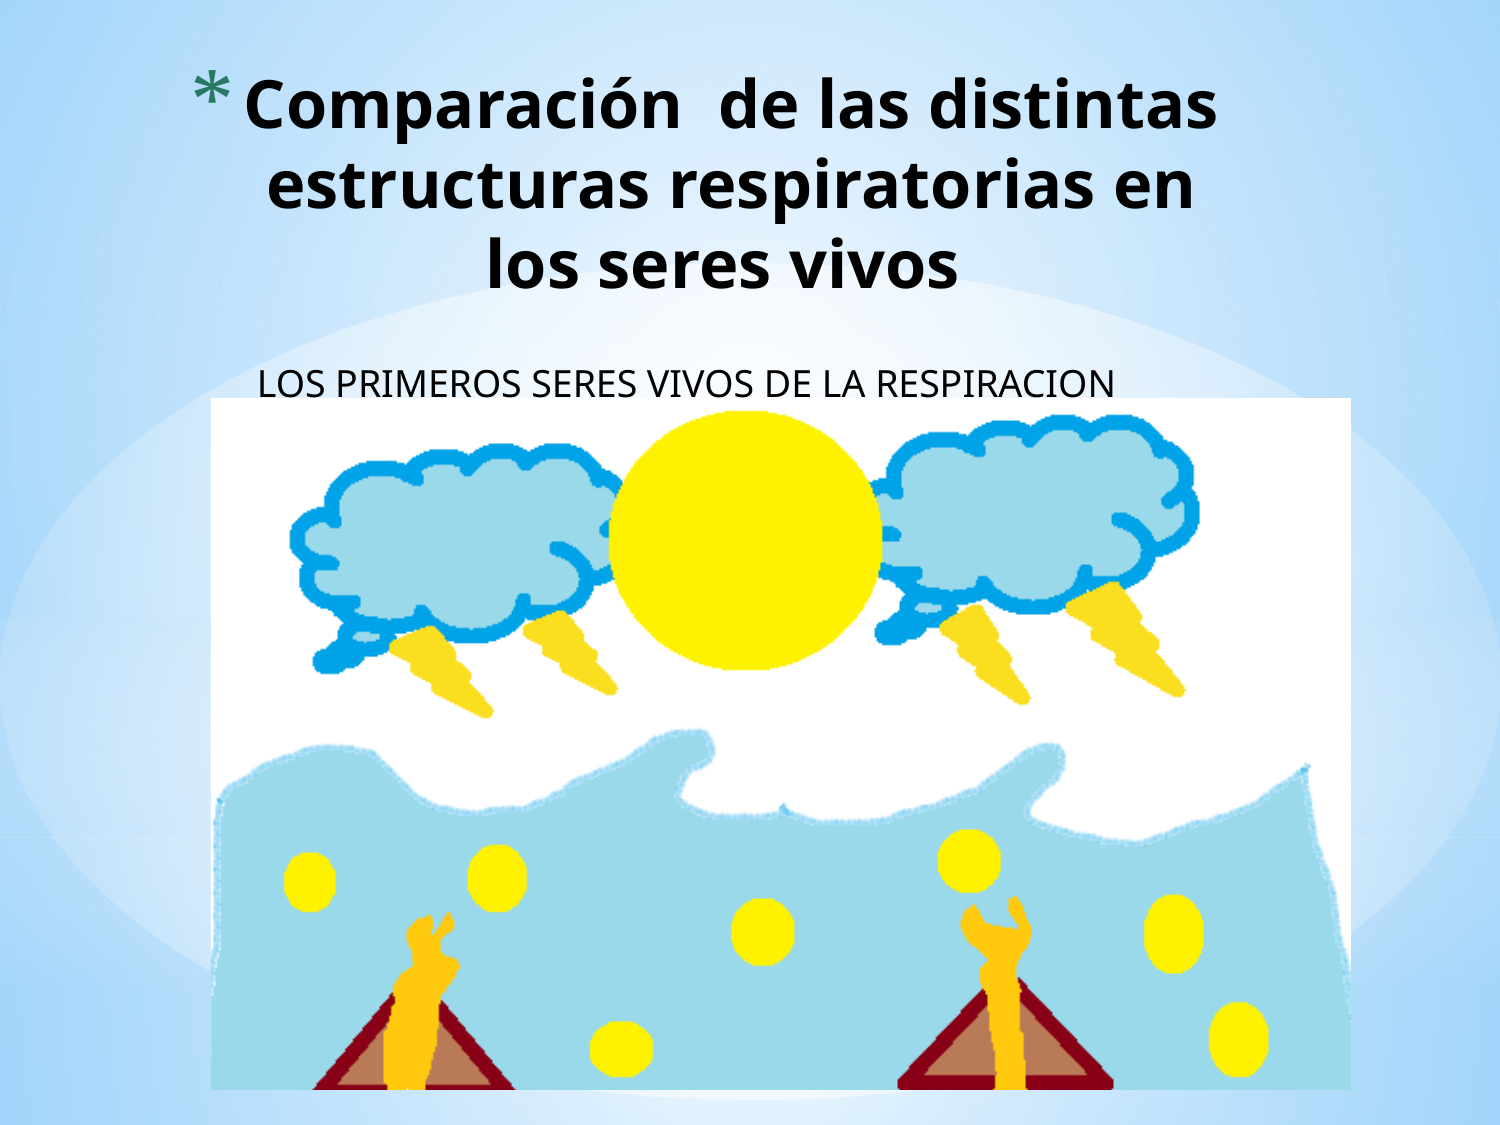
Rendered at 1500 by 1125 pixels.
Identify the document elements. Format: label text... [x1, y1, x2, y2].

text_box LOS PRIMEROS SERES VIVOS DE LA RESPIRACION [242, 352, 1223, 395]
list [210, 398, 1351, 1091]
title Comparación de las distintas estructuras respiratorias en los seres vivos [171, 54, 1240, 243]
